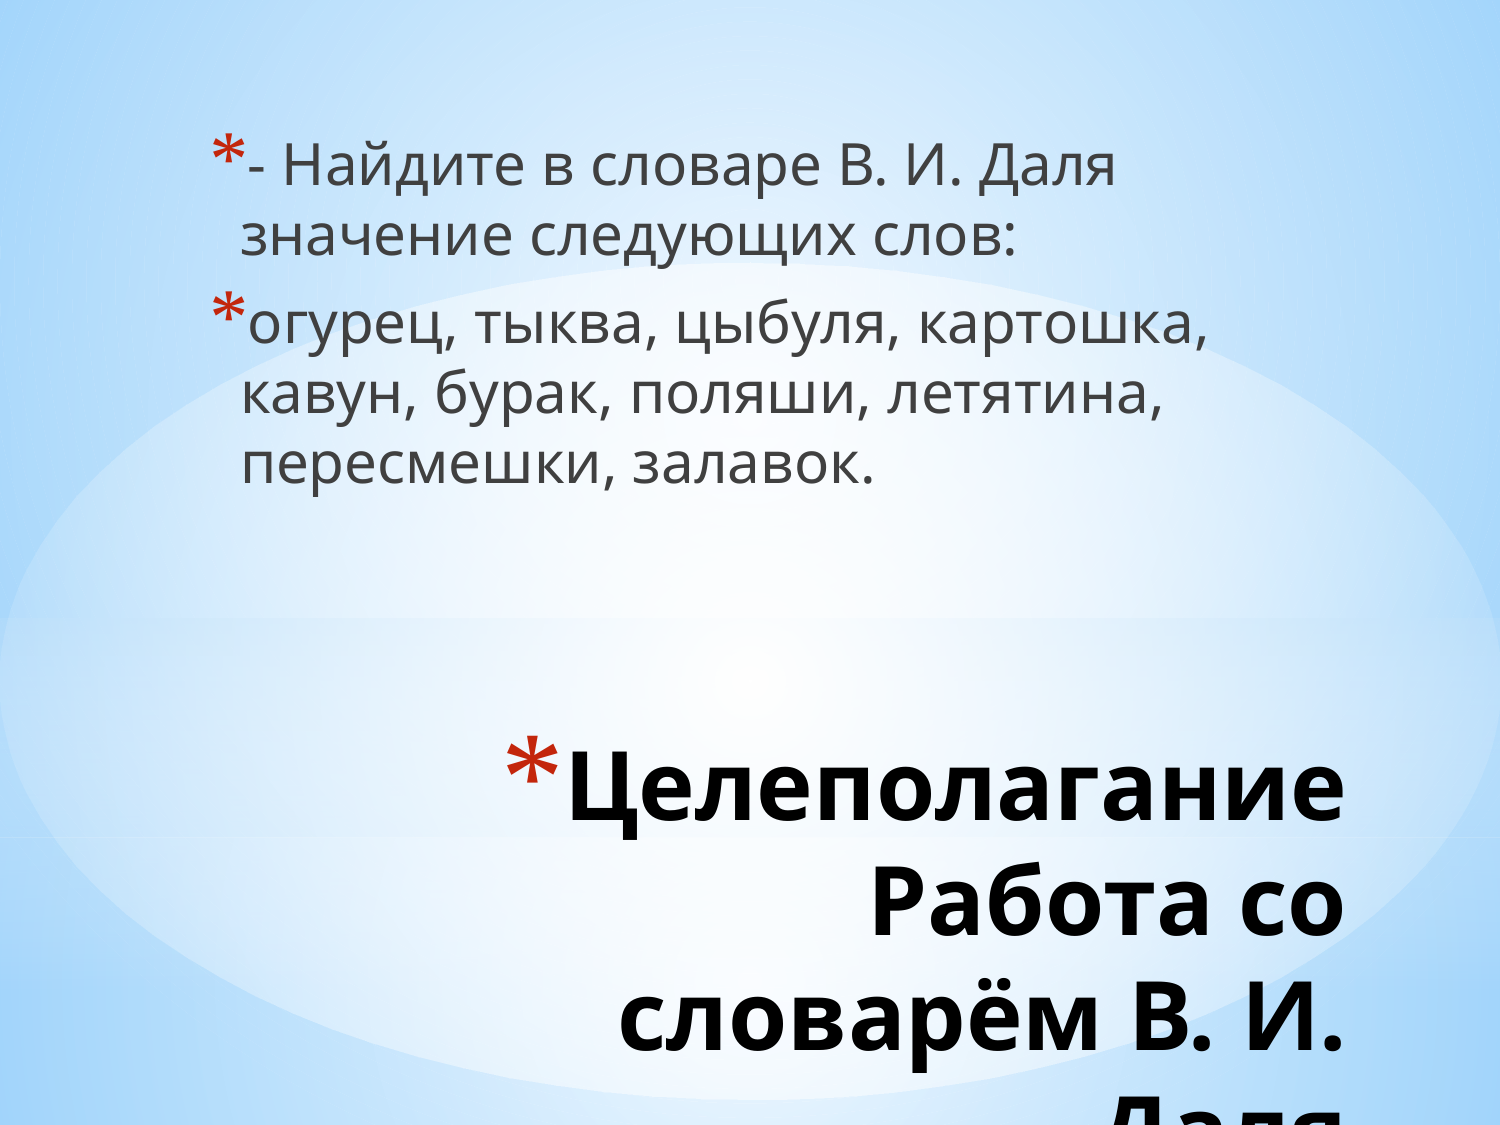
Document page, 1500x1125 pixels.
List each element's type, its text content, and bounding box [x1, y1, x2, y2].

title Целеполагание Работа со словарём В. И. Даля [294, 717, 1363, 1024]
list - Найдите в словаре В. И. Даля значение следующих слов: огурец, тыква, цыбуля, картошка, кавун, бурак, поляши, летятина, пересмешки, залавок. [187, 120, 1238, 690]
